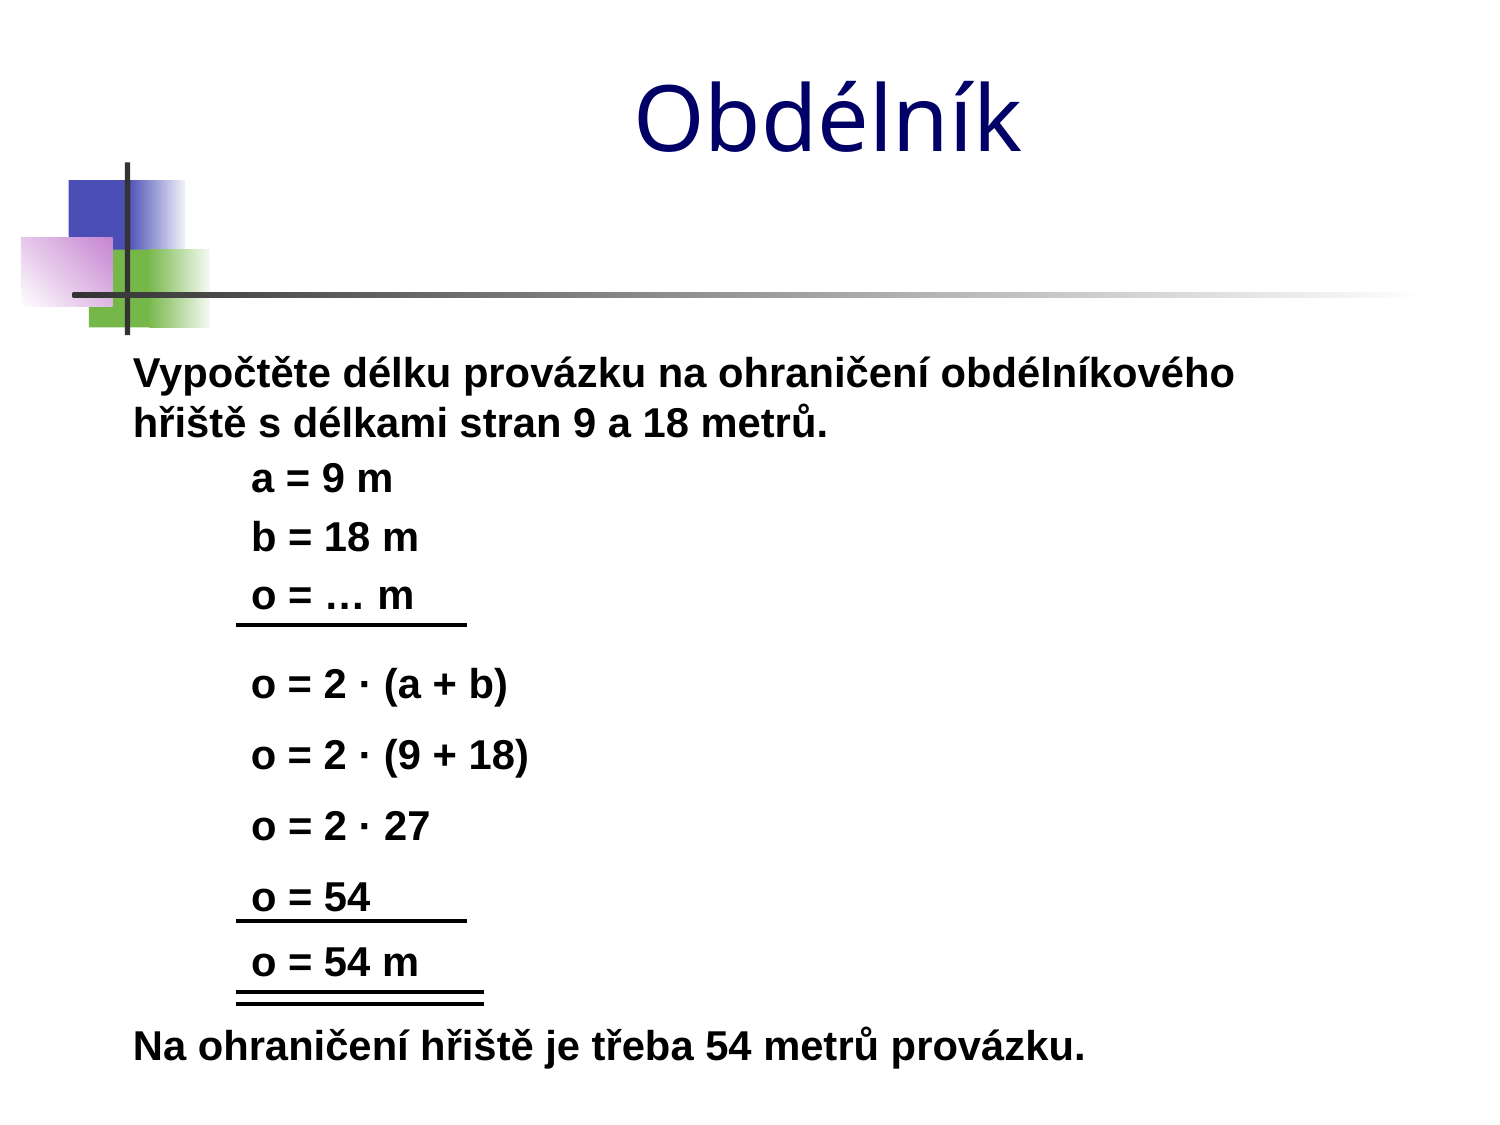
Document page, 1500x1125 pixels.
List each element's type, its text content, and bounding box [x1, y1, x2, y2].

text_box o = … m [236, 567, 508, 626]
text_box o = 2 · (a + b) [236, 649, 538, 715]
text_box Vypočtěte délku provázku na ohraničení obdélníkového hřiště s délkami stran 9 a 18 metrů. [118, 338, 1312, 453]
text_box o = 2 · 27 [236, 791, 508, 857]
text_box o = 54 [236, 862, 508, 927]
text_box a = 9 m [236, 442, 508, 501]
title Obdélník [188, 34, 1468, 276]
text_box b = 18 m [236, 501, 508, 567]
text_box o = 2 · (9 + 18) [236, 720, 573, 786]
text_box Na ohraničení hřiště je třeba 54 metrů provázku. [118, 1011, 1188, 1077]
text_box o = 54 m [236, 927, 508, 992]
